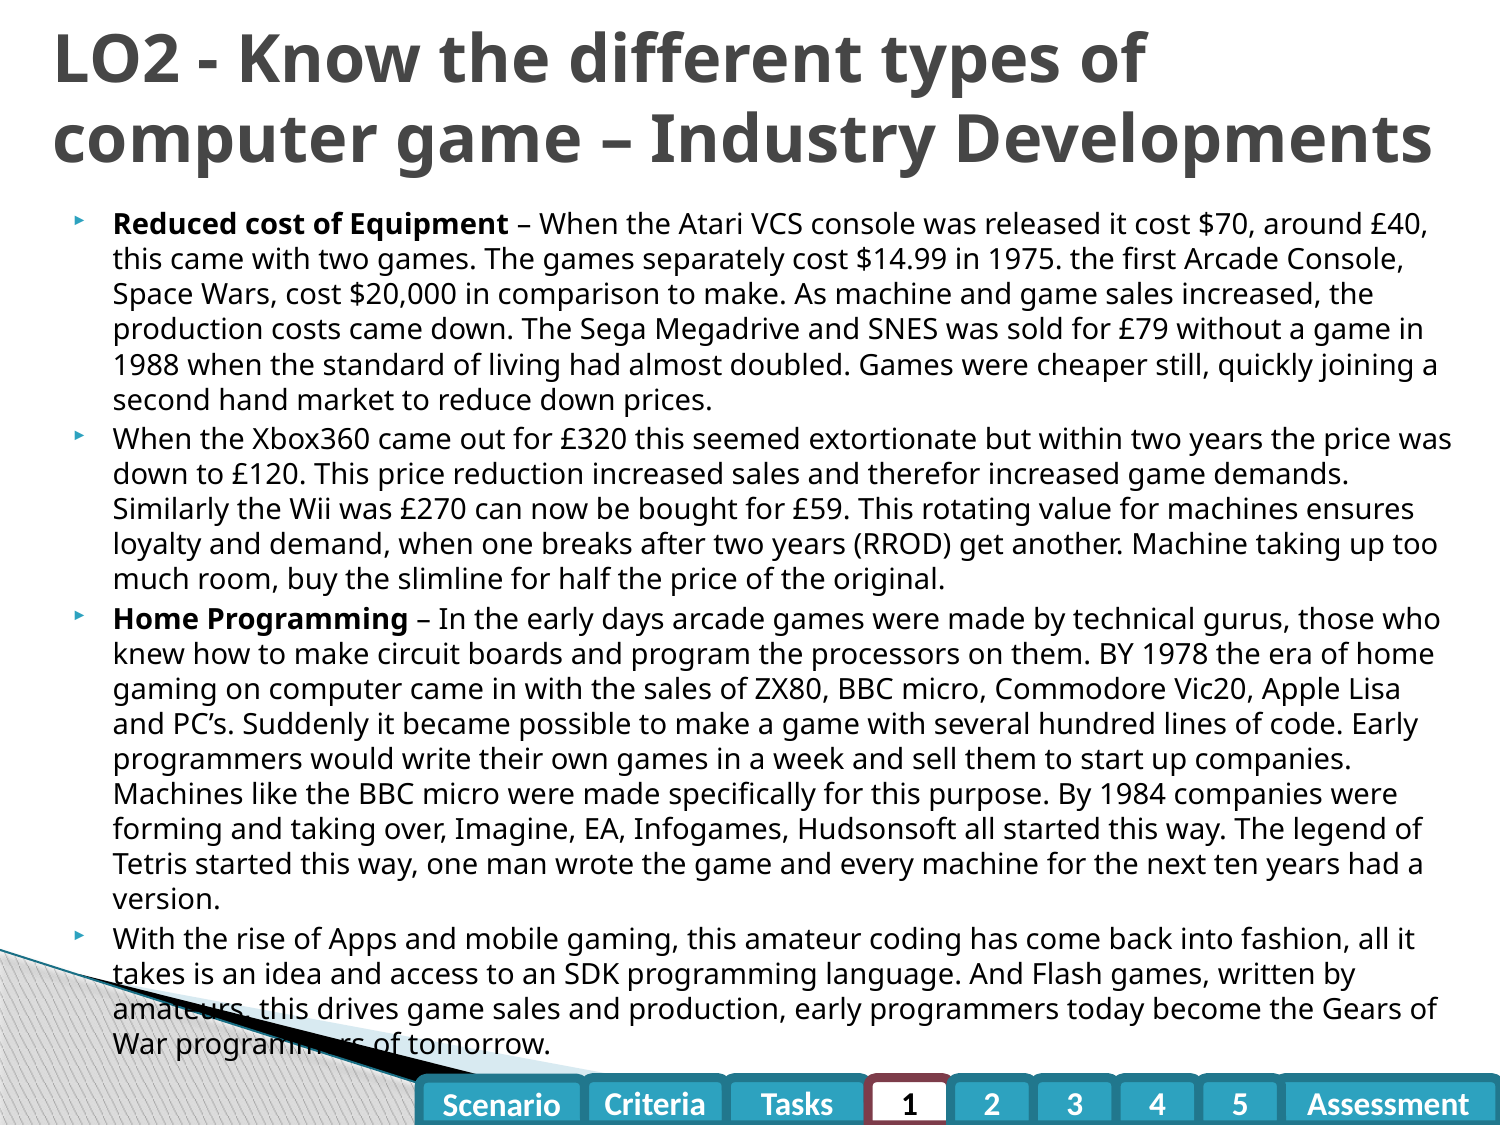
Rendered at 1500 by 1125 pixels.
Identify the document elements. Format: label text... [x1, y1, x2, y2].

text_box Criteria [580, 1073, 726, 1125]
text_box Assessment [1280, 1073, 1500, 1125]
text_box 2 [946, 1073, 1033, 1125]
text_box Scenario [414, 1073, 584, 1125]
text_box Tasks [721, 1073, 868, 1125]
list Reduced cost of Equipment – When the Atari VCS console was released it cost $70, around £40, this came with two games. The games separately cost $14.99 in 1975. the first Arcade Console, Space Wars, cost $20,000 in comparison to make. As machine and game sales increased, the production costs came down. The Sega Megadrive and SNES was sold for £79 without a game in 1988 when the standard of living had almost doubled. Games were cheaper still, quickly joining a second hand market to reduce down prices. When the Xbox360 came out for £320 this seemed extortionate but within two years the price was down to £120. This price reduction increased sales and therefor increased game demands. Similarly the Wii was £270 can now be bought for £59. This rotating value for machines ensures loyalty and demand, when one breaks after two years (RROD) get another. Machine taking up too much room, buy the slimline for half the price of the original. Home Programming – In the early days arcade games were made by technical gurus, those who knew how to make circuit boards and program the processors on them. BY 1978 the era of home gaming on computer came in with the sales of ZX80, BBC micro, Commodore Vic20, Apple Lisa and PC’s. Suddenly it became possible to make a game with several hundred lines of code. Early programmers would write their own games in a week and sell them to start up companies. Machines like the BBC micro were made specifically for this purpose. By 1984 companies were forming and taking over, Imagine, EA, Infogames, Hudsonsoft all started this way. The legend of Tetris started this way, one man wrote the game and every machine for the next ten years had a version. With the rise of Apps and mobile gaming, this amateur coding has come back into fashion, all it takes is an idea and access to an SDK programming language. And Flash games, written by amateurs, this drives game sales and production, early programmers today become the Gears of War programmers of tomorrow. [41, 198, 1471, 1083]
title LO2 - Know the different types of computer game – Industry Developments [37, 19, 1471, 173]
text_box 3 [1028, 1073, 1116, 1125]
text_box 1 [863, 1073, 951, 1125]
text_box 5 [1194, 1073, 1287, 1125]
text_box 4 [1111, 1073, 1199, 1125]
